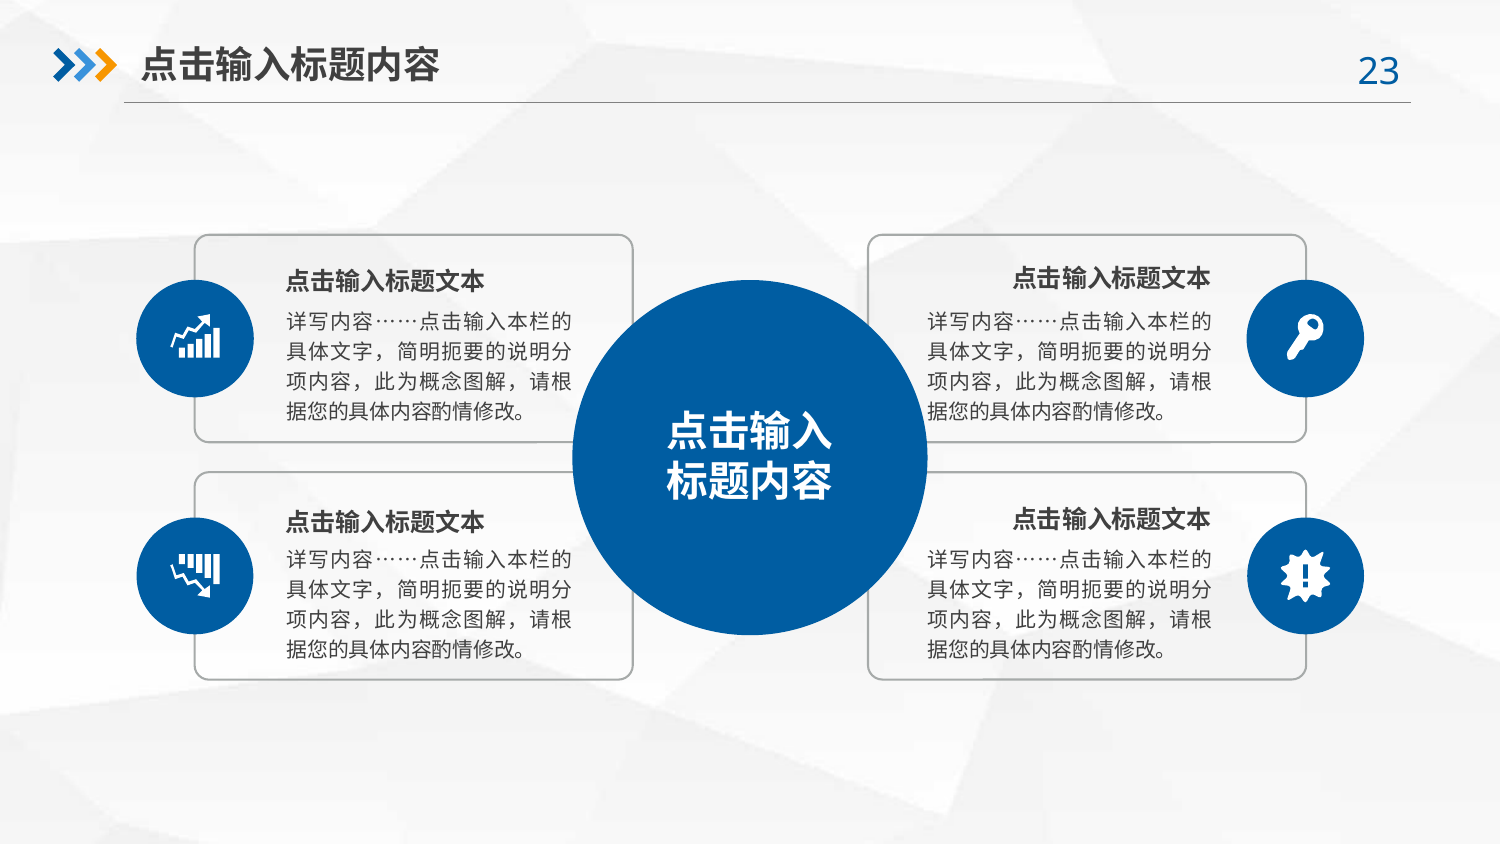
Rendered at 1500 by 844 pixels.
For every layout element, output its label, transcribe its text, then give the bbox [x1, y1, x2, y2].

text_box [867, 234, 1307, 443]
text_box 点击输入标题文本 [285, 493, 516, 544]
text_box [572, 280, 928, 636]
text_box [136, 517, 254, 635]
picture [0, 0, 1500, 844]
text_box 详写内容……点击输入本栏的具体文字，简明扼要的说明分项内容，此为概念图解，请根据您的具体内容酌情修改。 [286, 303, 573, 367]
text_box [1247, 517, 1365, 635]
text_box 详写内容……点击输入本栏的具体文字，简明扼要的说明分项内容，此为概念图解，请根据您的具体内容酌情修改。 [927, 303, 1213, 367]
text_box [1280, 549, 1331, 603]
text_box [1246, 279, 1365, 398]
text_box 点击输入标题文本 [982, 252, 1213, 302]
text_box 点击输入标题内容 [655, 415, 845, 494]
text_box [867, 472, 1307, 680]
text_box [135, 279, 255, 398]
text_box 点击输入标题文本 [982, 493, 1213, 544]
text_box [194, 234, 633, 443]
text_box 详写内容……点击输入本栏的具体文字，简明扼要的说明分项内容，此为概念图解，请根据您的具体内容酌情修改。 [286, 541, 573, 602]
text_box [194, 472, 633, 680]
text_box 点击输入标题内容 [140, 32, 491, 95]
text_box 详写内容……点击输入本栏的具体文字，简明扼要的说明分项内容，此为概念图解，请根据您的具体内容酌情修改。 [927, 541, 1213, 602]
text_box 点击输入标题文本 [285, 252, 516, 302]
